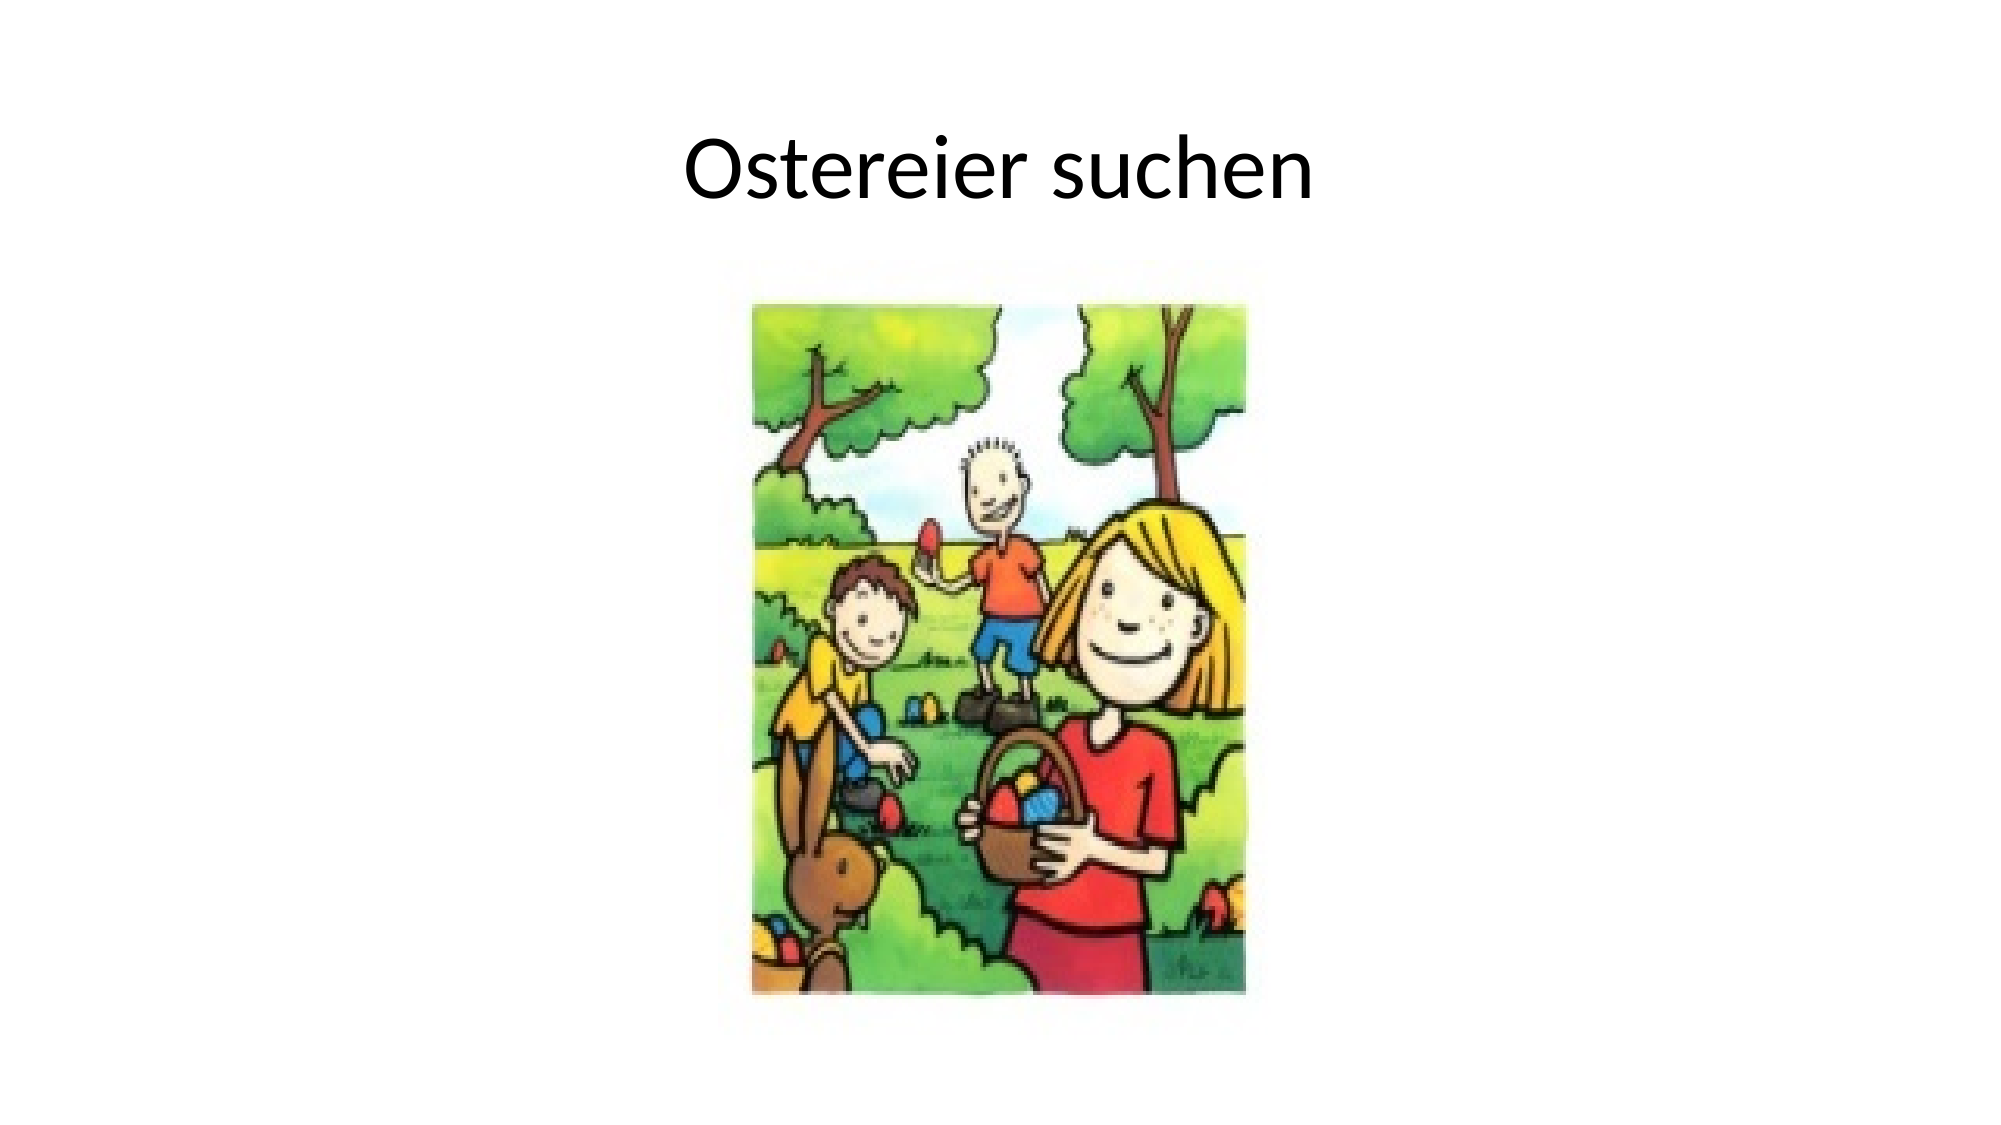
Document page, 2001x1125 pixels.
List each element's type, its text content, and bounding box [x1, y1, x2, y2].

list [718, 260, 1281, 1040]
title Ostereier suchen [137, 59, 1863, 278]
